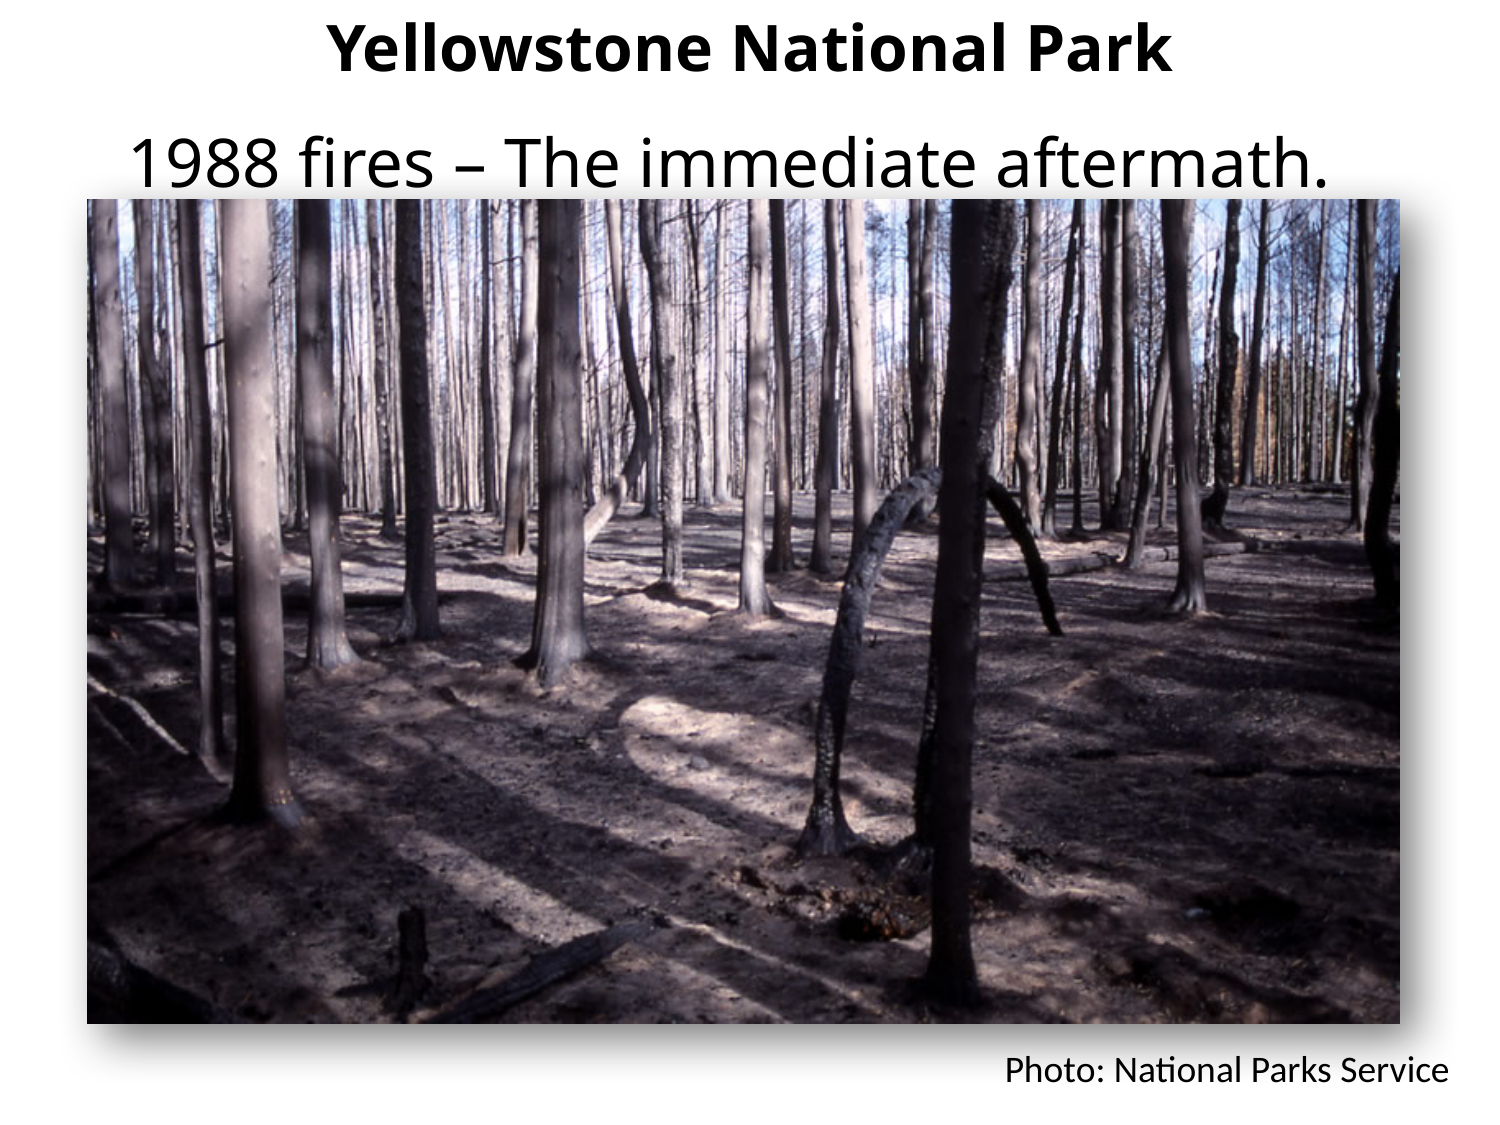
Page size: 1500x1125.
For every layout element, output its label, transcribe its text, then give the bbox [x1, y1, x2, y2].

text_box Photo: National Parks Service [990, 1037, 1466, 1098]
picture [87, 199, 1401, 1024]
title Yellowstone National Park [75, 0, 1425, 93]
list 1988 fires – The immediate aftermath. [112, 112, 1363, 185]
